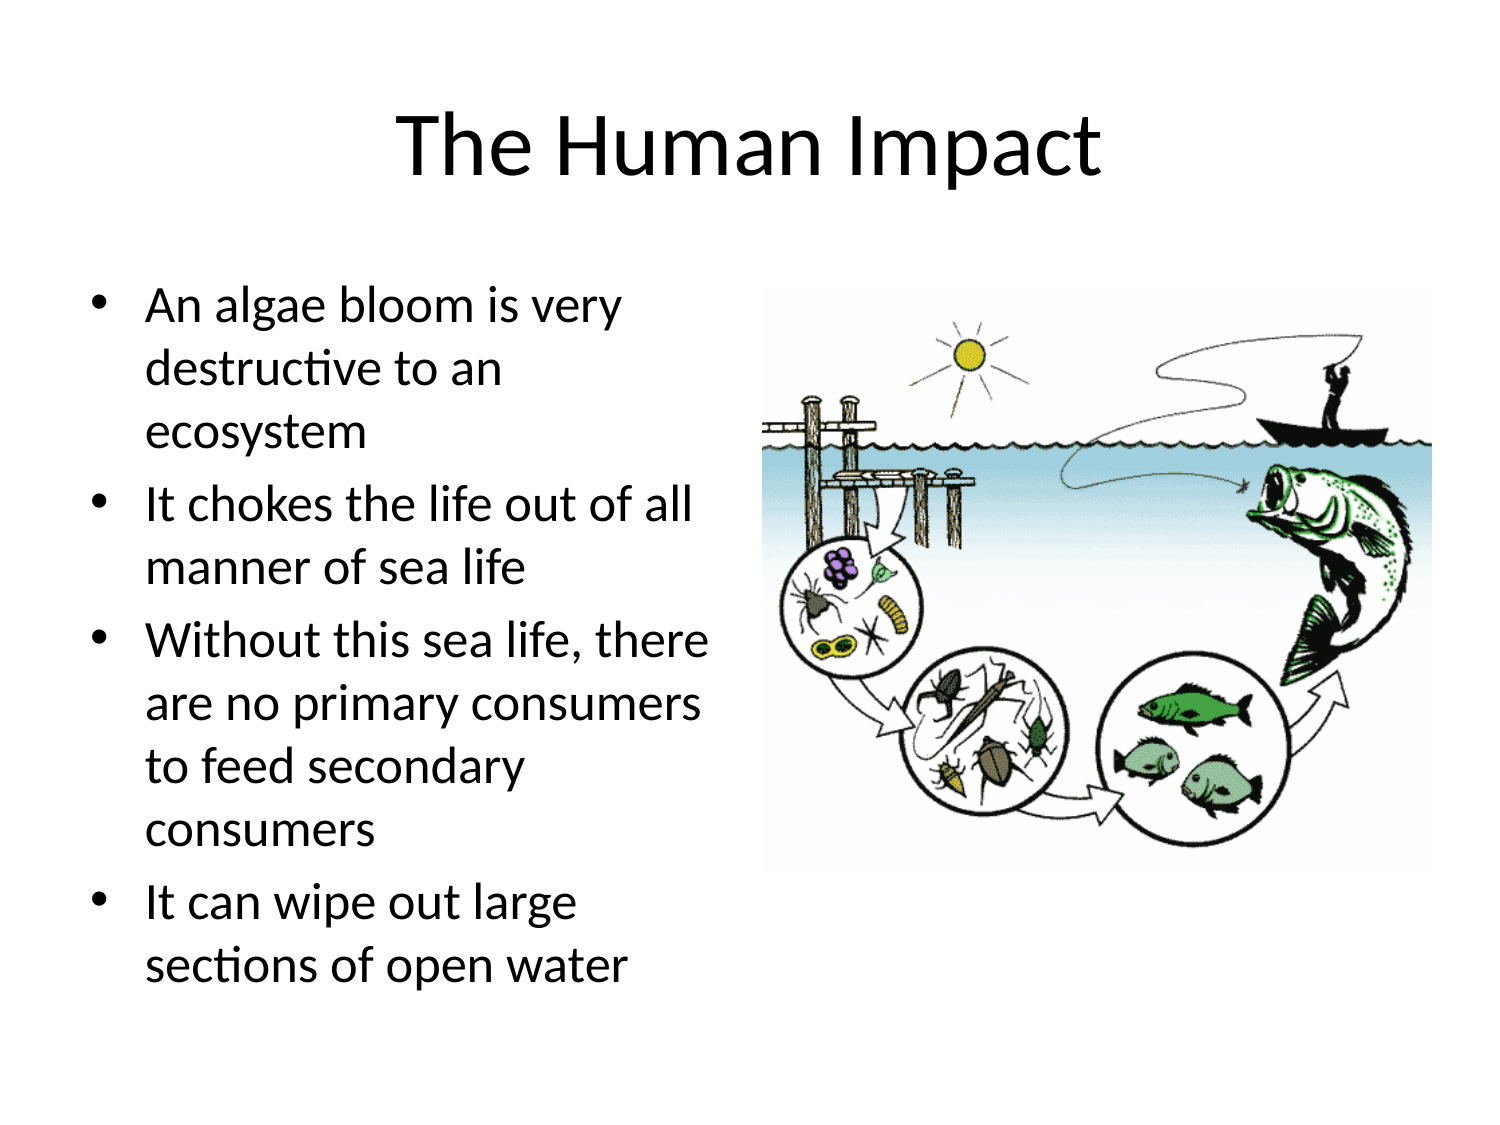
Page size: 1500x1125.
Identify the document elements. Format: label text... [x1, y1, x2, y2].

list An algae bloom is very destructive to an ecosystem It chokes the life out of all manner of sea life Without this sea life, there are no primary consumers to feed secondary consumers It can wipe out large sections of open water [75, 262, 738, 1005]
title The Human Impact [75, 45, 1425, 233]
picture [762, 287, 1432, 874]
